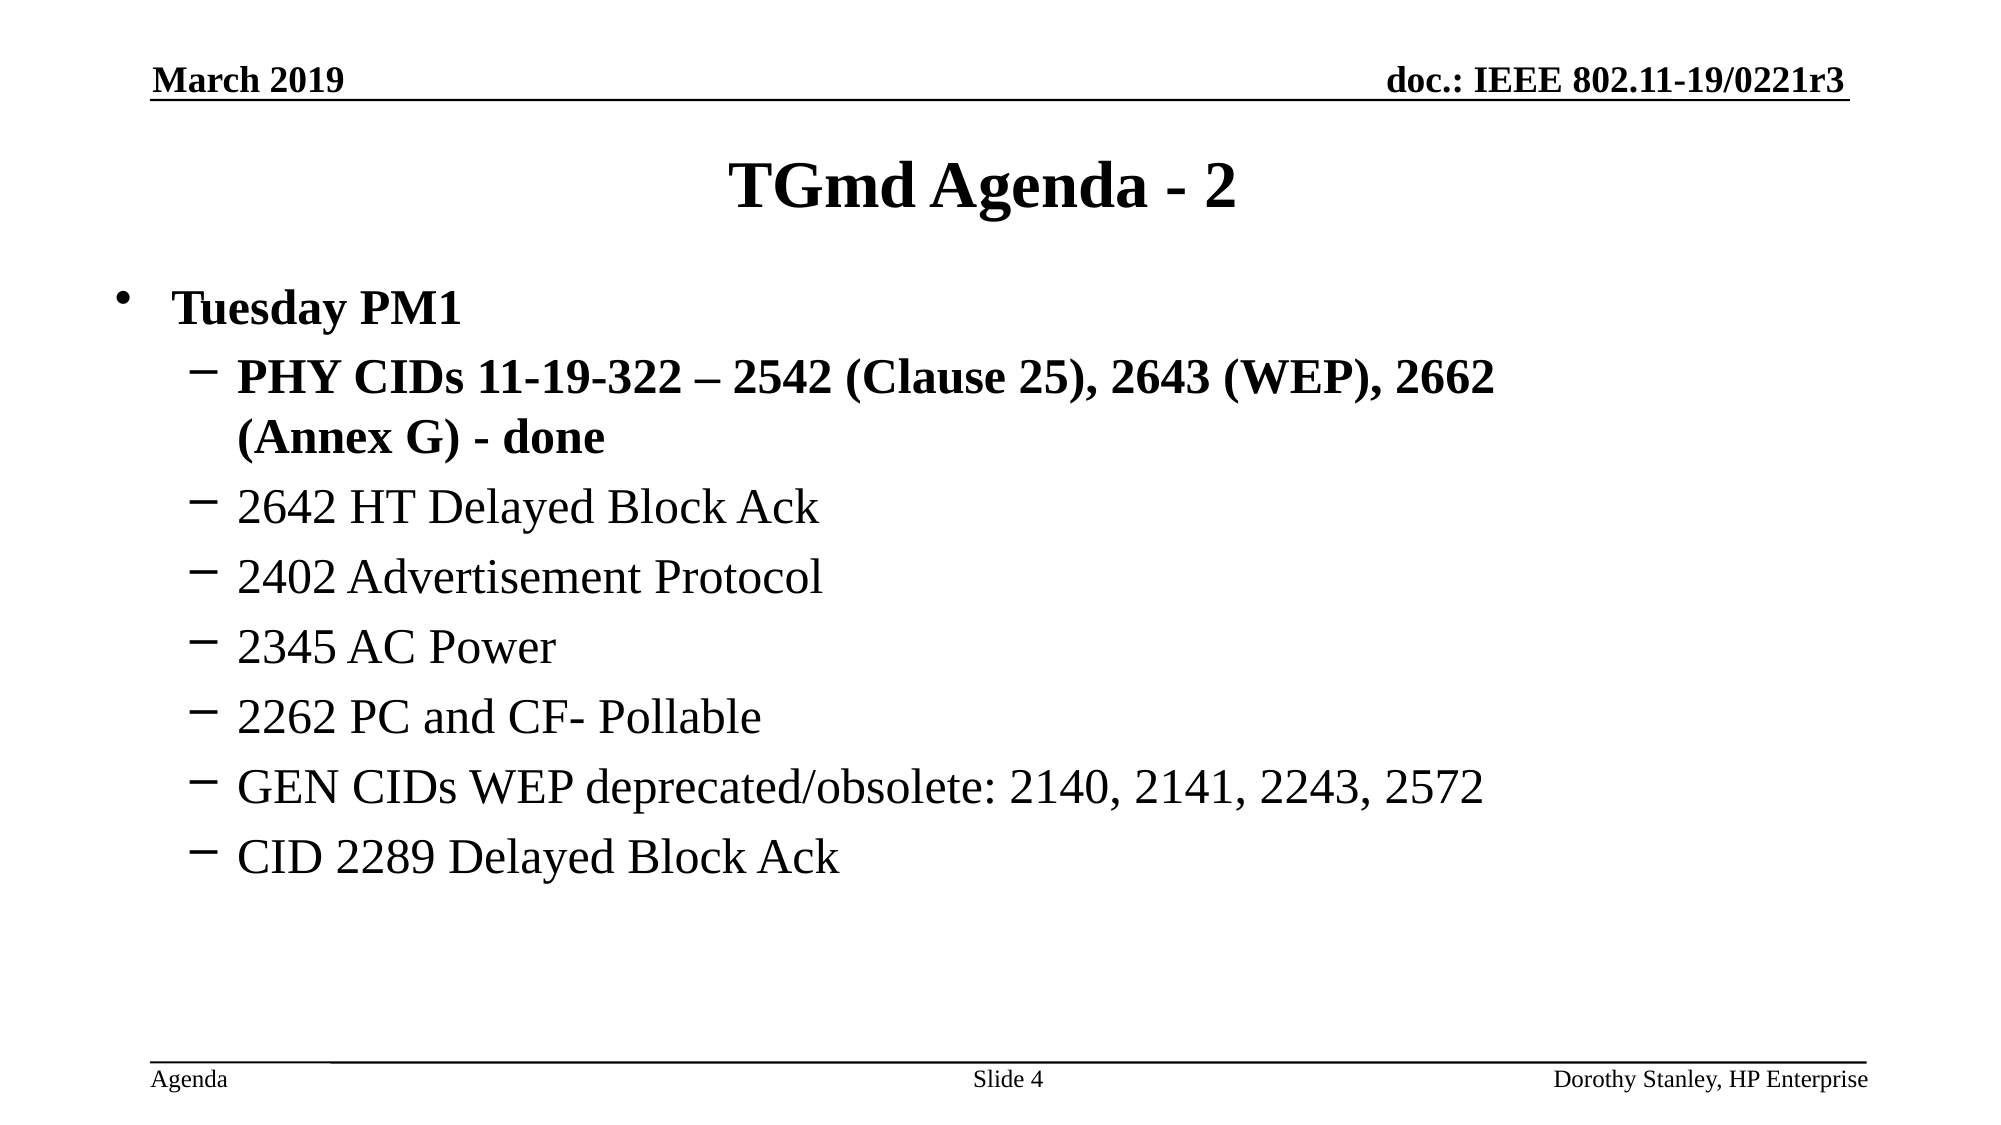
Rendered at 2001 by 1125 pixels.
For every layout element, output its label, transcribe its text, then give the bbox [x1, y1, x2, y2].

slide_number Slide 4 [972, 1062, 1044, 1093]
title TGmd Agenda - 2 [362, 112, 1638, 250]
footer Dorothy Stanley, HP Enterprise [1549, 1062, 1869, 1093]
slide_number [152, 54, 567, 100]
text_box Tuesday PM1 PHY CIDs 11-19-322 – 2542 (Clause 25), 2643 (WEP), 2662 (Annex G) - done 2642 HT Delayed Block Ack 2402 Advertisement Protocol 2345 AC Power 2262 PC and CF- Pollable GEN CIDs WEP deprecated/obsolete: 2140, 2141, 2243, 2572 CID 2289 Delayed Block Ack [99, 278, 1550, 1013]
